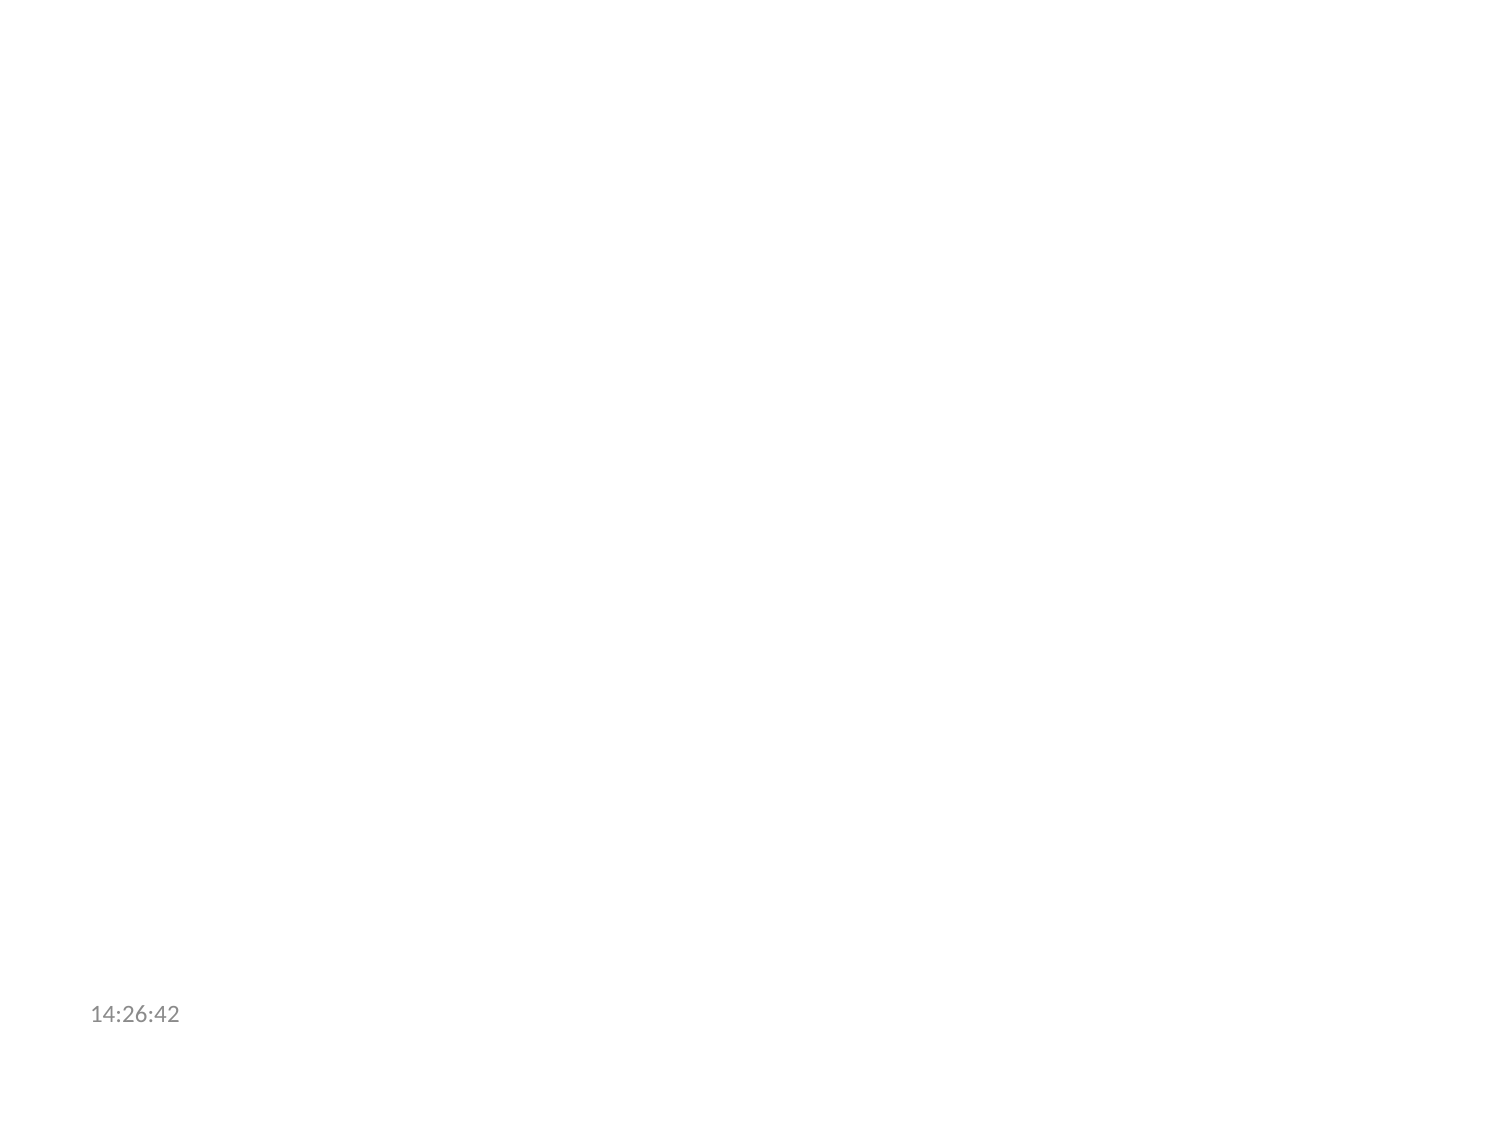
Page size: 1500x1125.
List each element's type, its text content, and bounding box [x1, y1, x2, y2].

text_box 15:35:09 [75, 982, 425, 1043]
